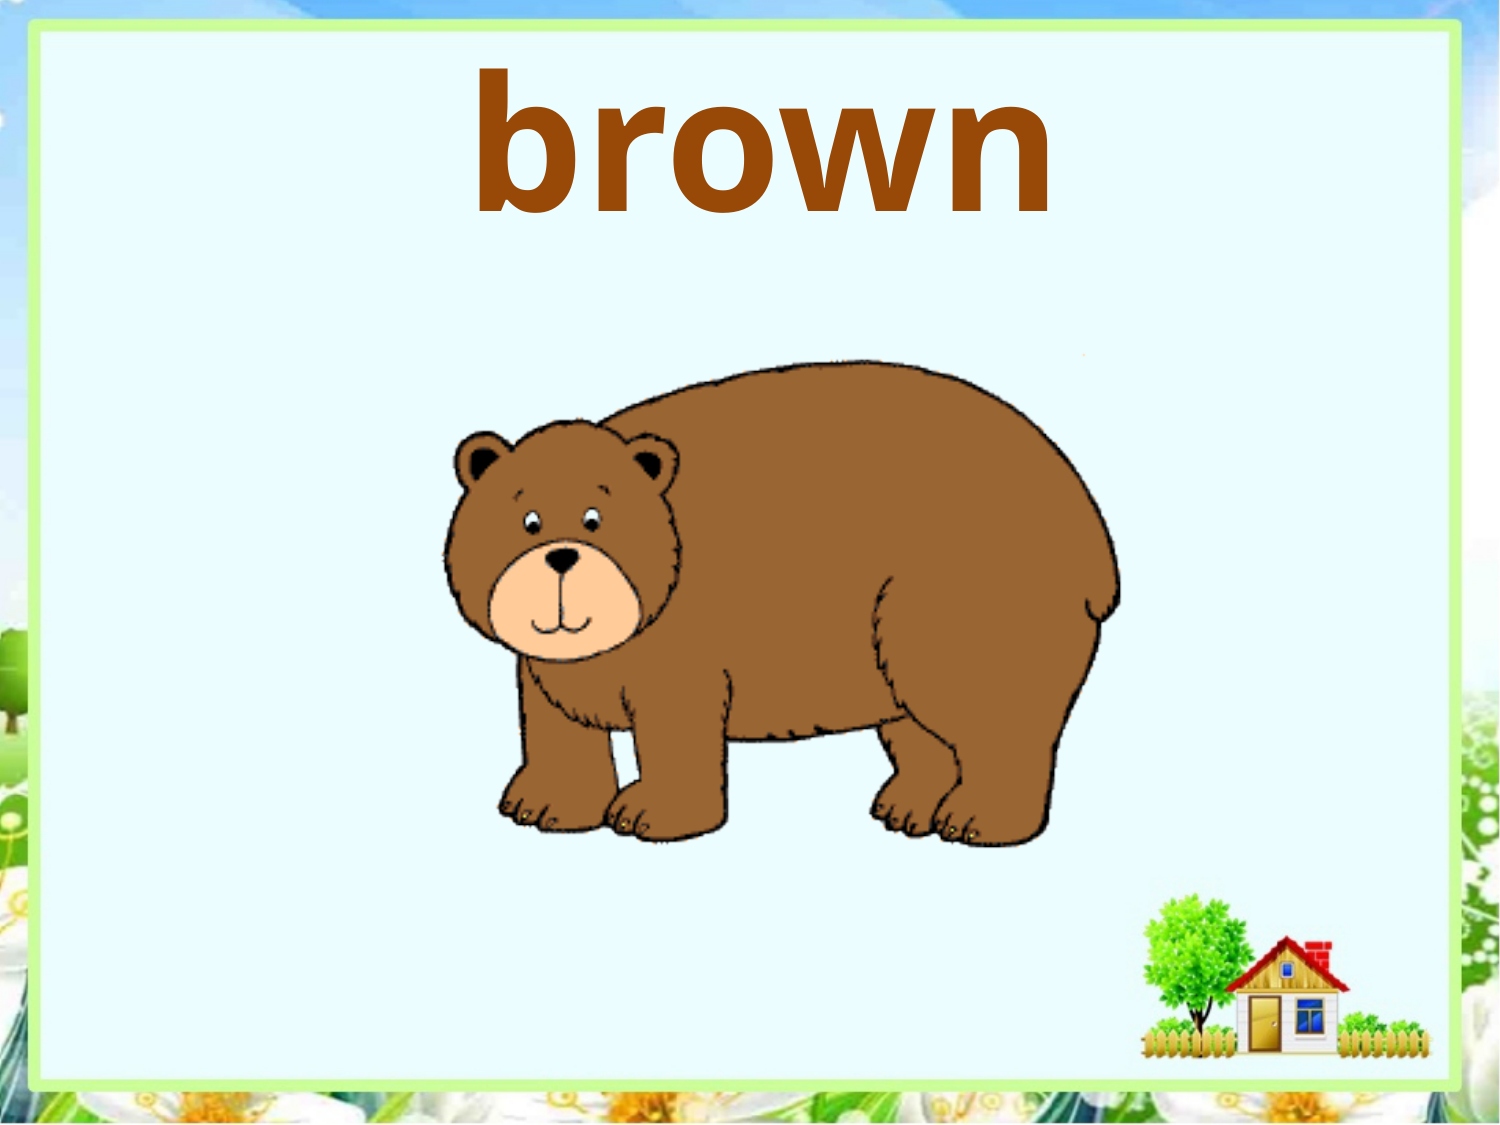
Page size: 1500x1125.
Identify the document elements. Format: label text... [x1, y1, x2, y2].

title brown [88, 42, 1439, 231]
picture [0, 0, 1500, 1125]
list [430, 349, 1130, 857]
